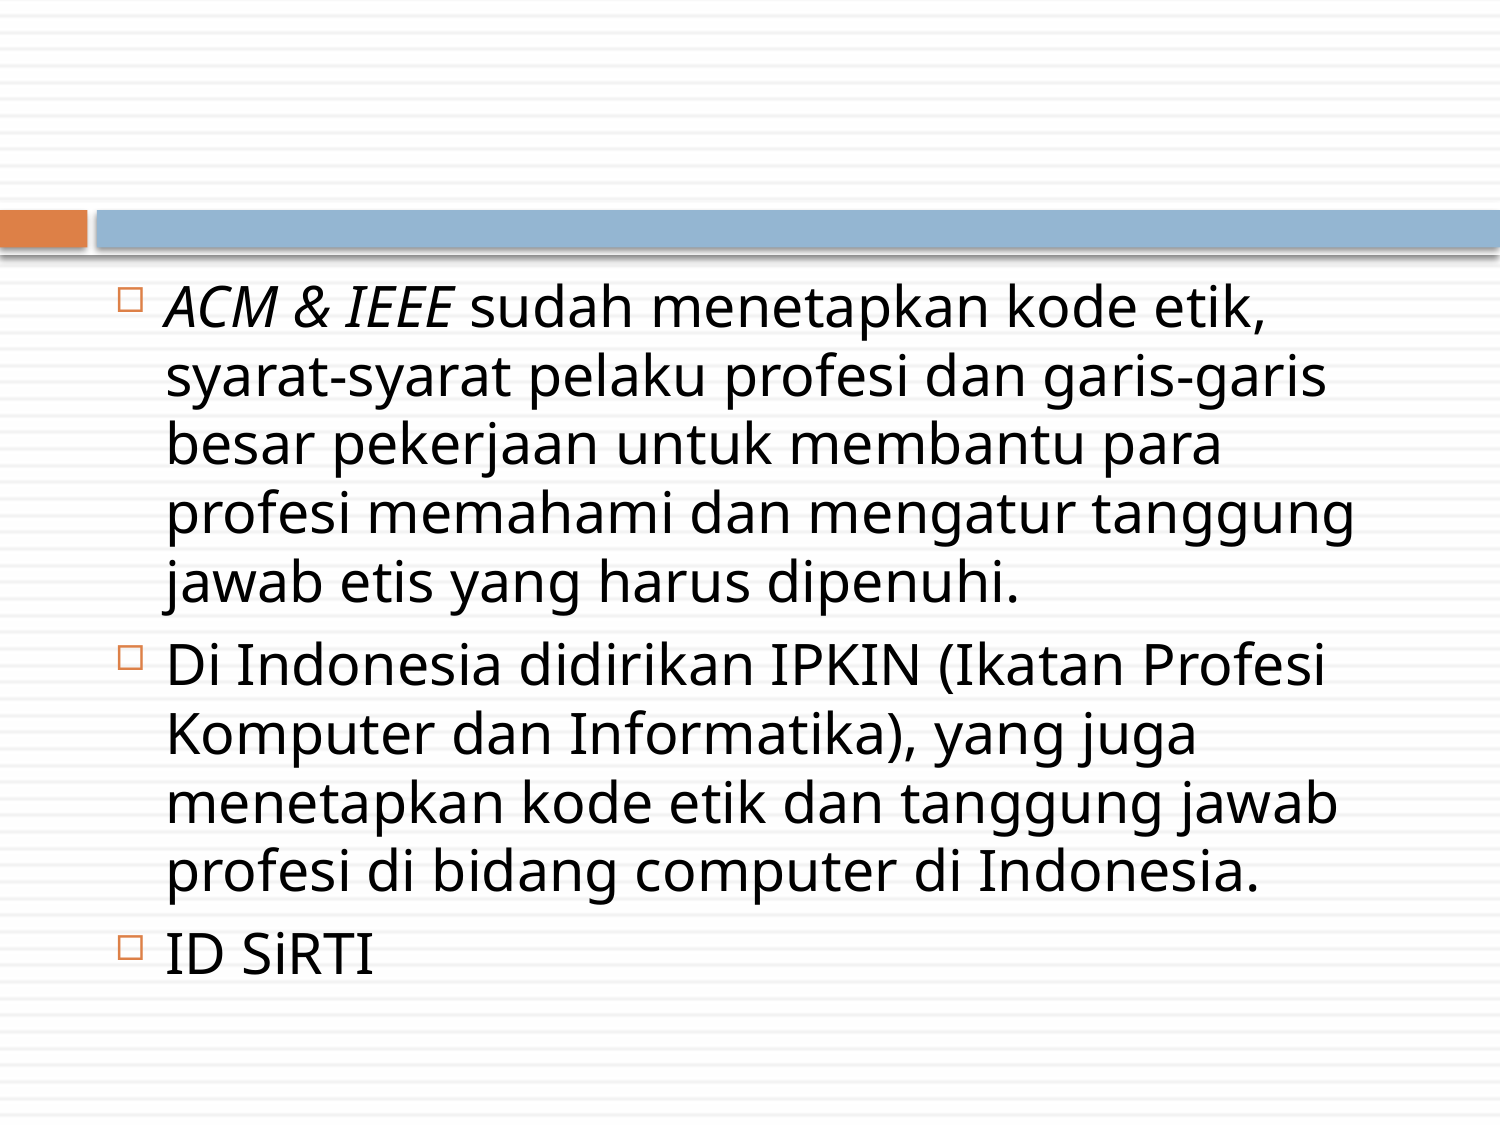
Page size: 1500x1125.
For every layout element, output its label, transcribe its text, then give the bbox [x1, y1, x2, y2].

list ACM & IEEE sudah menetapkan kode etik, syarat-syarat pelaku profesi dan garis-garis besar pekerjaan untuk membantu para profesi memahami dan mengatur tanggung jawab etis yang harus dipenuhi. Di Indonesia didirikan IPKIN (Ikatan Profesi Komputer dan Informatika), yang juga menetapkan kode etik dan tanggung jawab profesi di bidang computer di Indonesia. ID SiRTI [100, 262, 1438, 1000]
